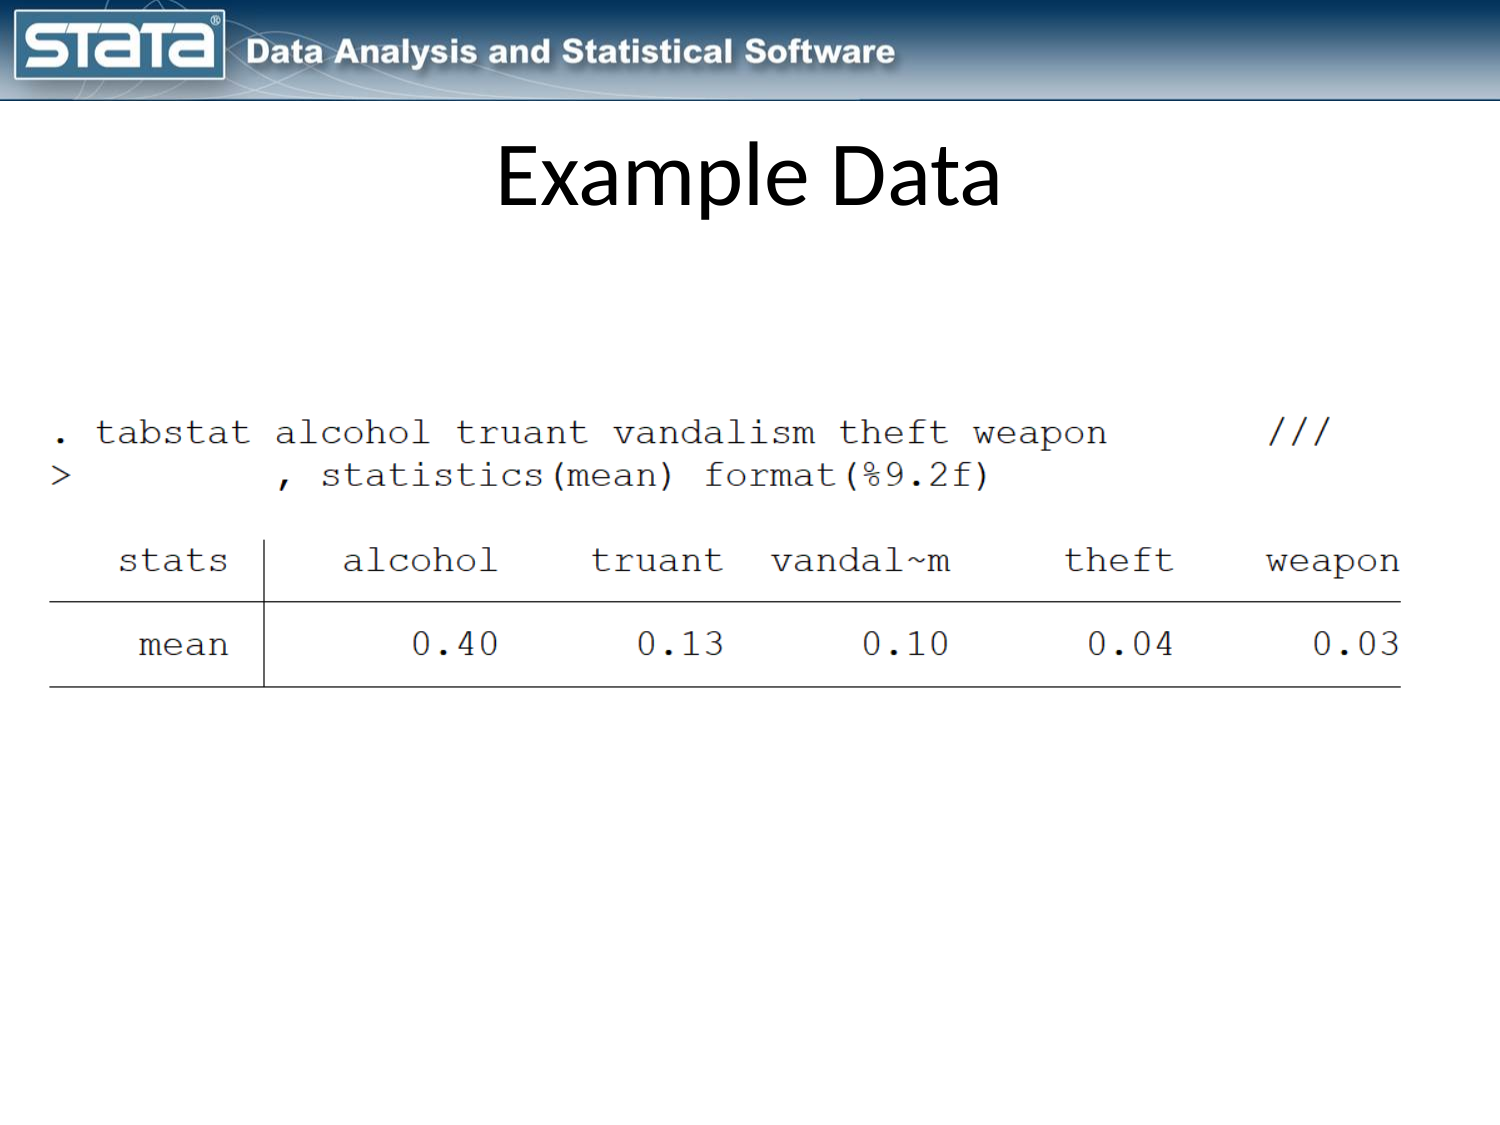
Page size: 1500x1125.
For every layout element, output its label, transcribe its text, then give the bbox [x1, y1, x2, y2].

picture [0, 0, 1500, 99]
picture [37, 412, 1426, 709]
title Example Data [0, 99, 1500, 238]
